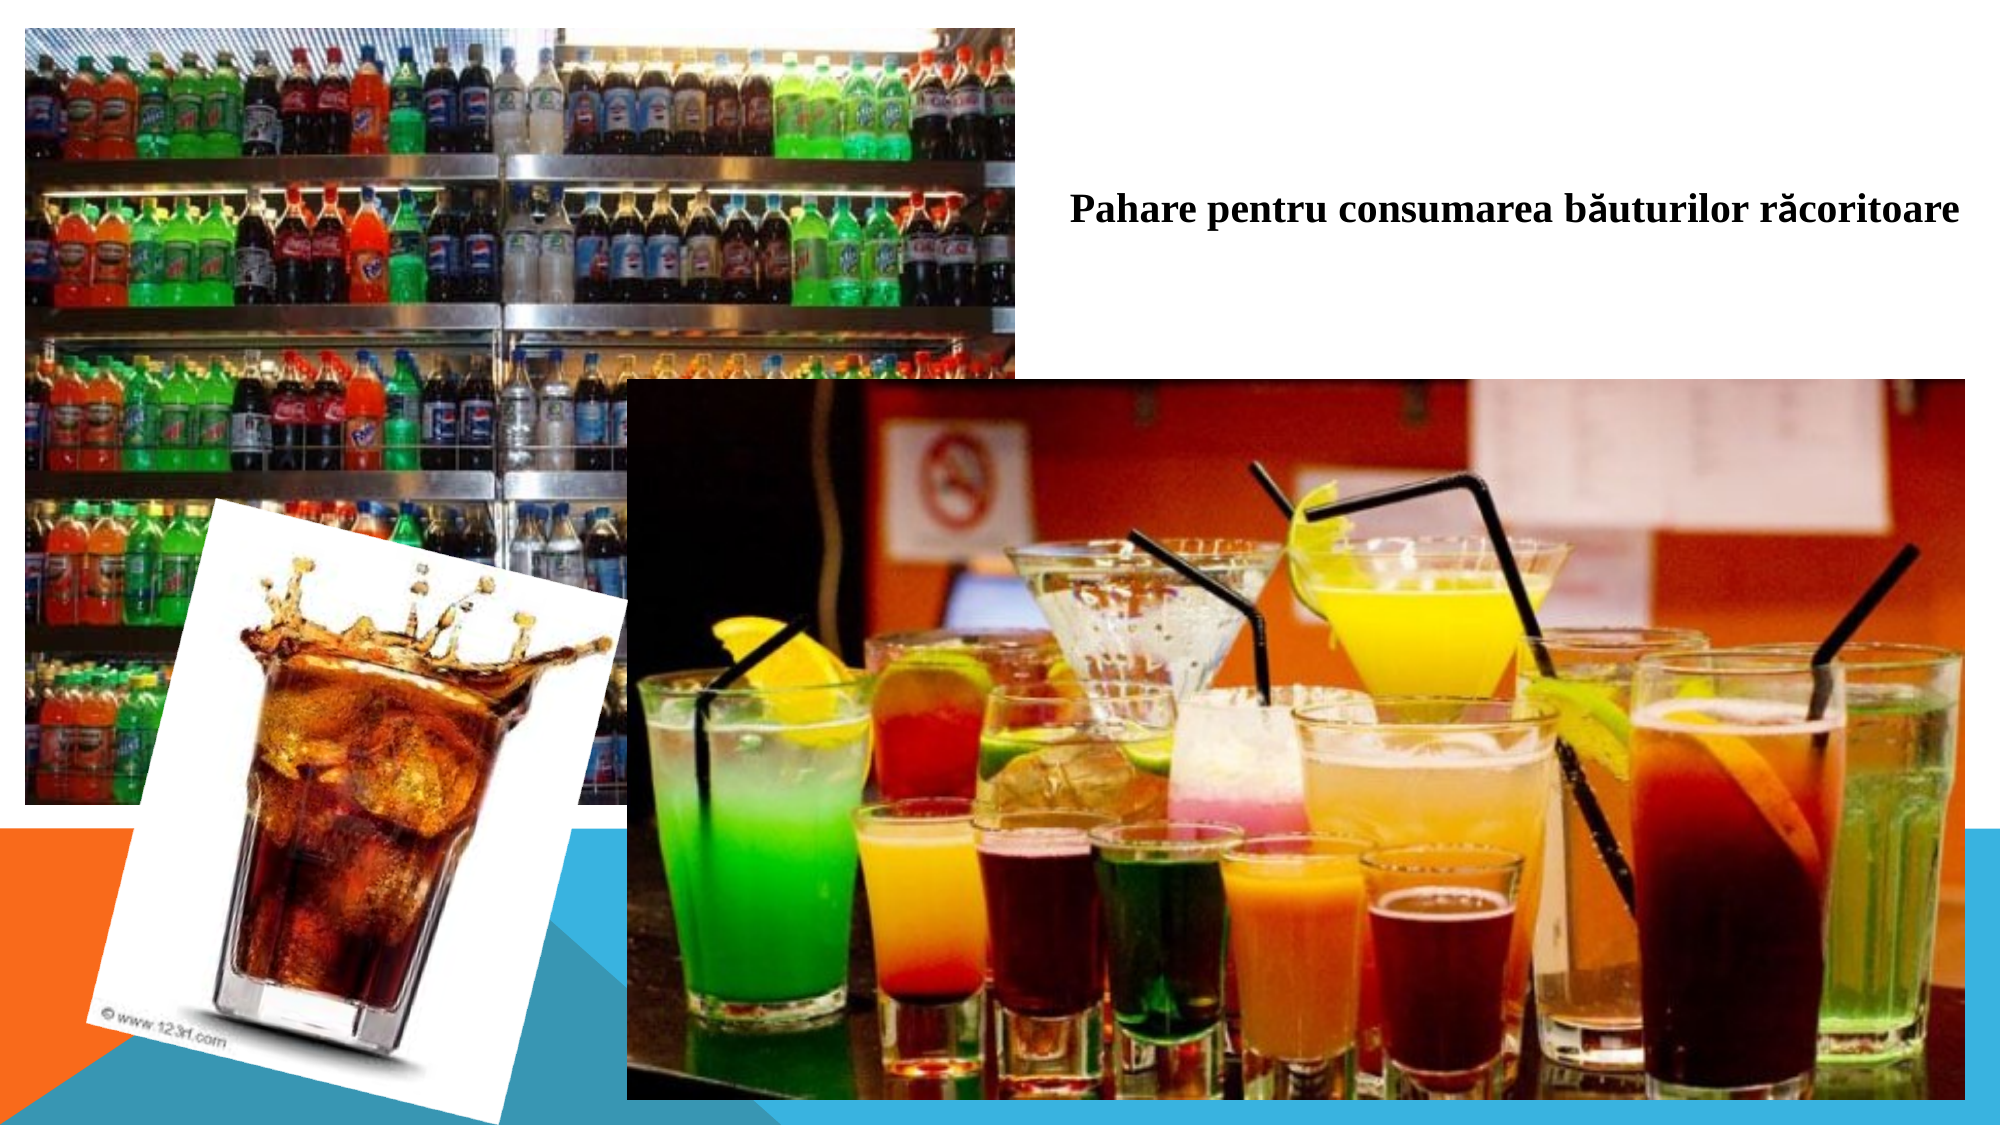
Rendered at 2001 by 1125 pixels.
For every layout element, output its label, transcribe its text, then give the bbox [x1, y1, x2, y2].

picture [25, 28, 1965, 1124]
text_box Pahare pentru consumarea băuturilor răcoritoare [1055, 173, 1986, 239]
